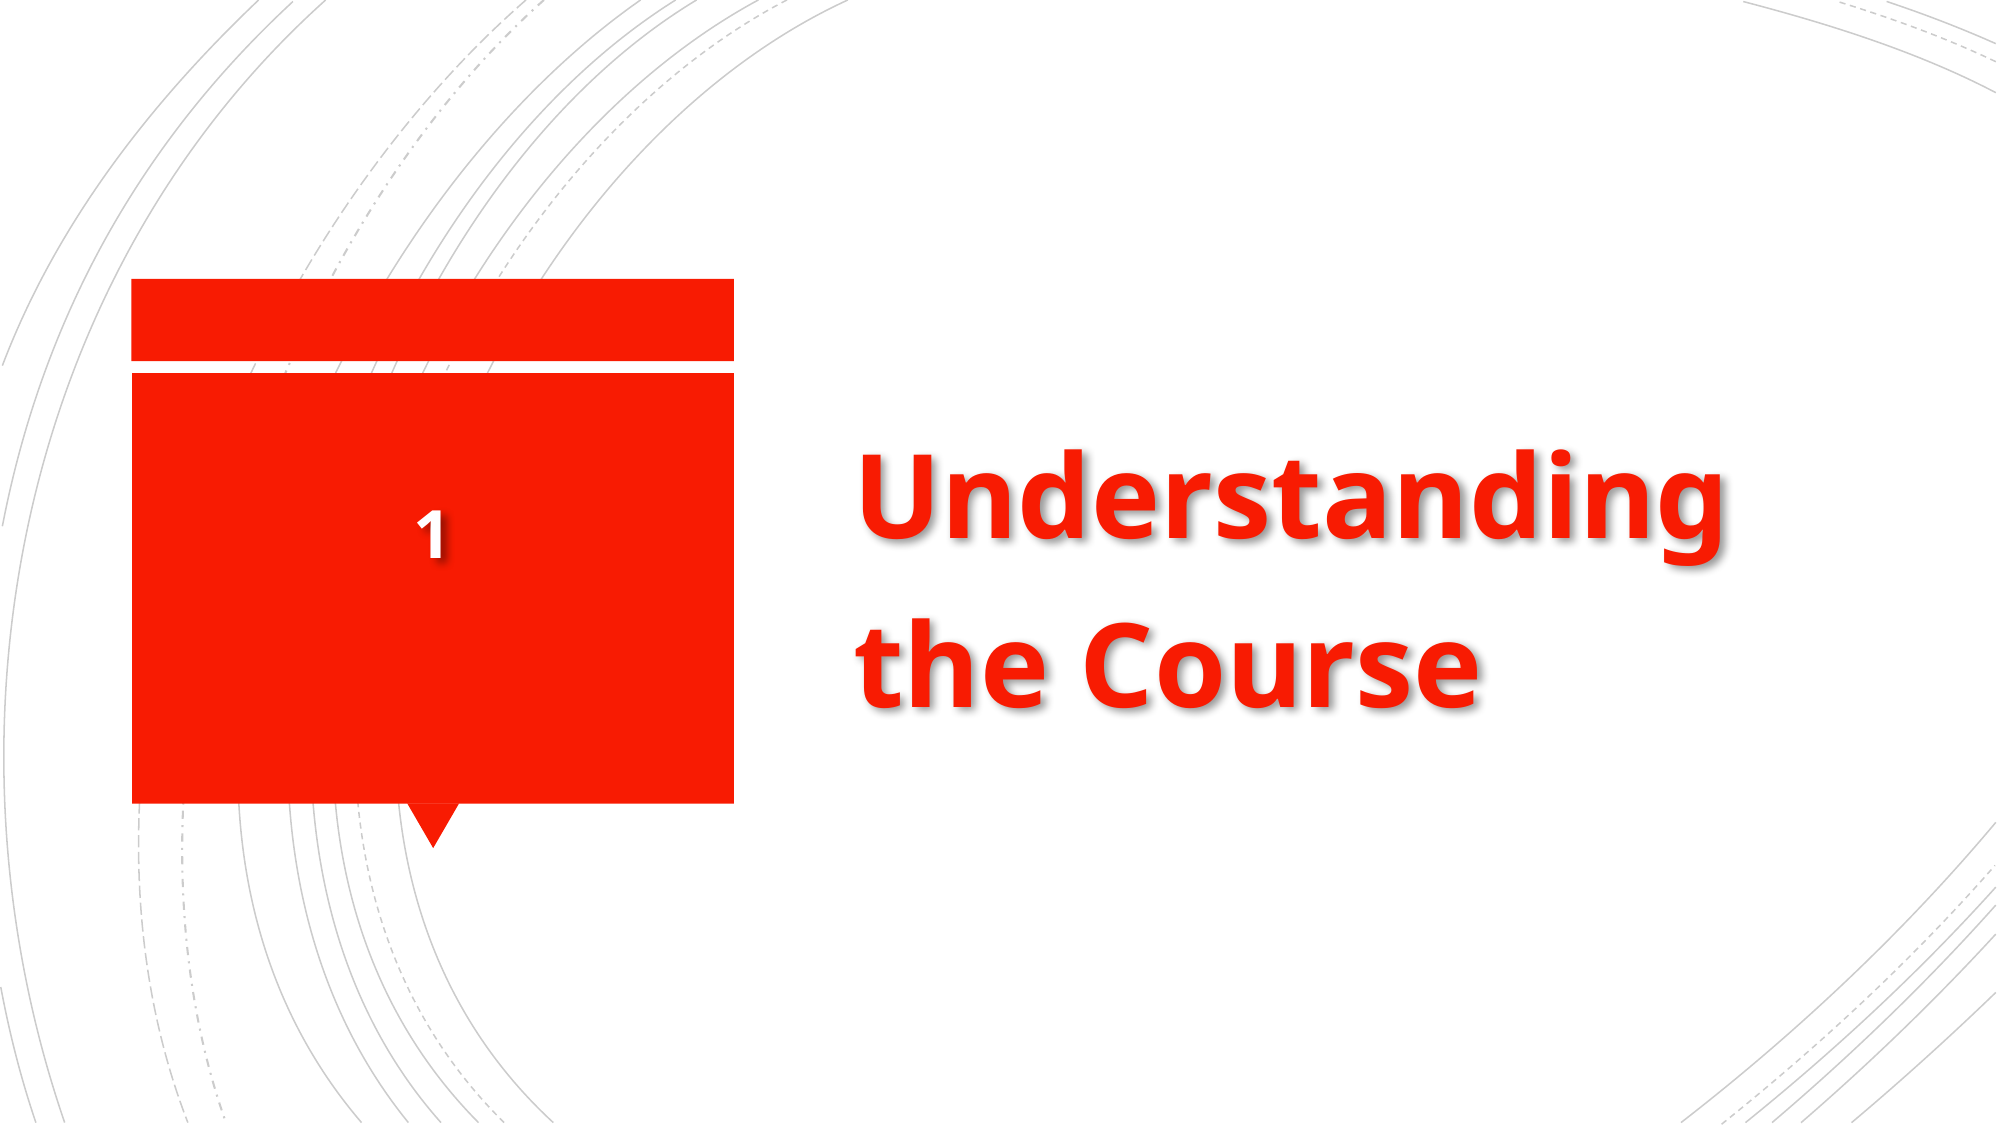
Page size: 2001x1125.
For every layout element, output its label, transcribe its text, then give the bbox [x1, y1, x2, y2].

list Understanding the Course [838, 131, 1868, 993]
title 1 [145, 385, 721, 573]
